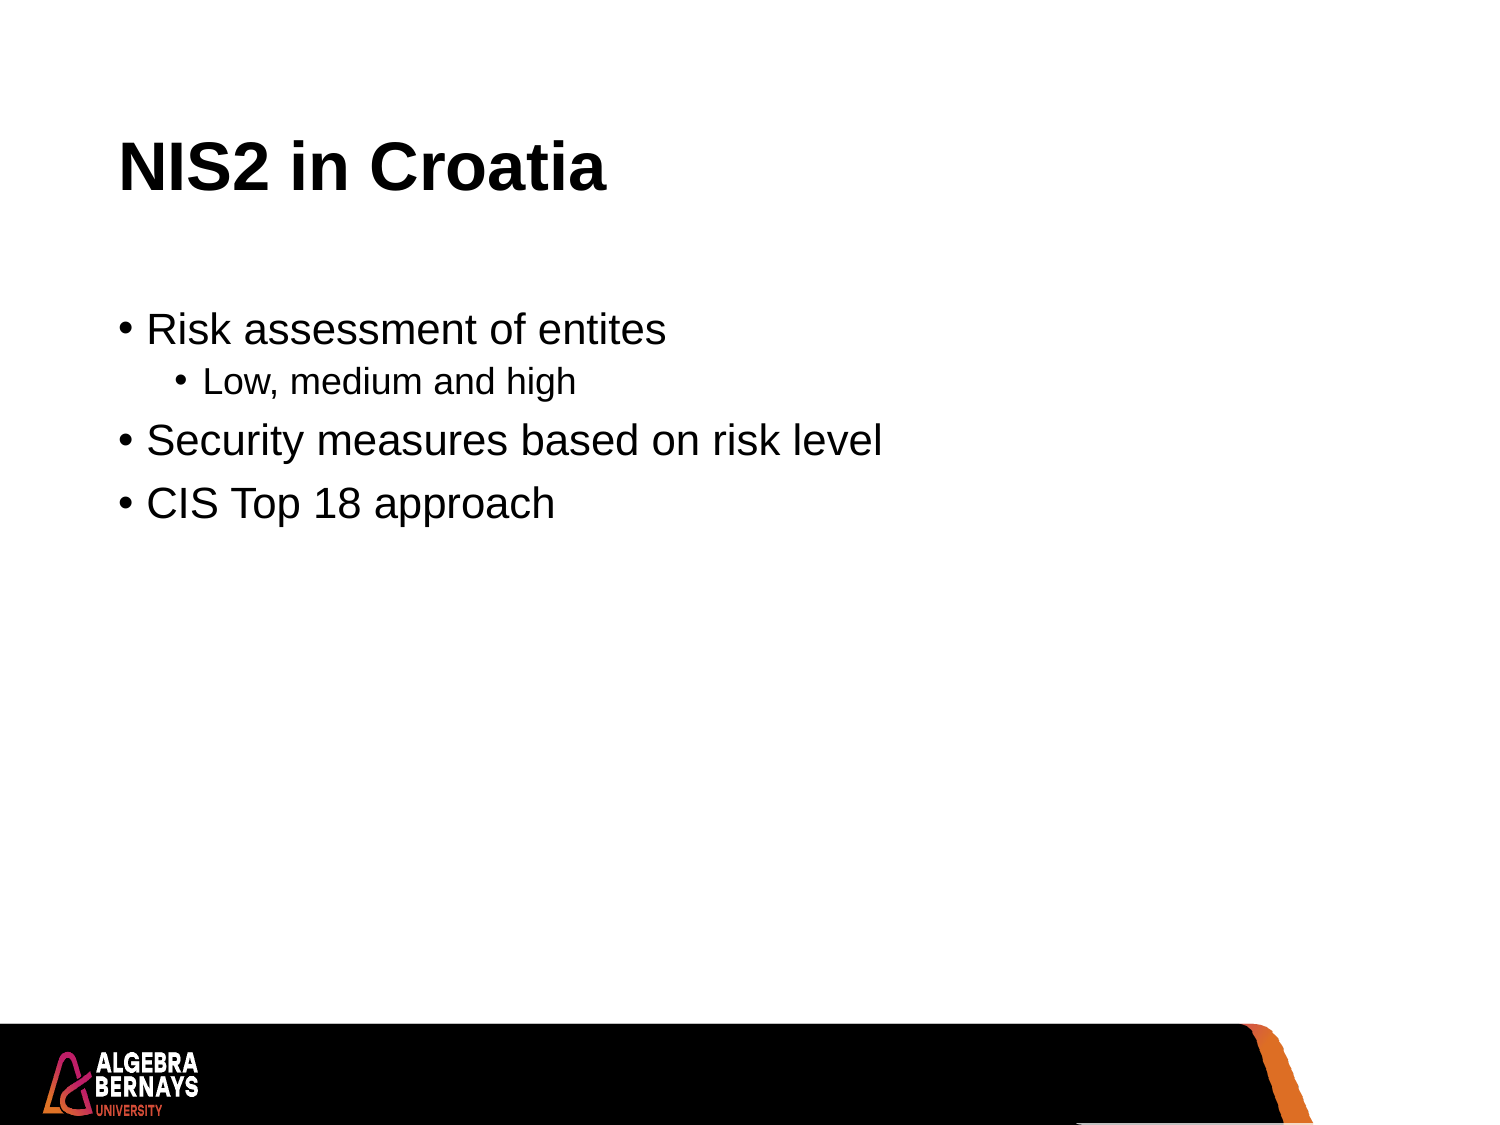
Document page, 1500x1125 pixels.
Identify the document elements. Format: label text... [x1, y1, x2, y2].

title NIS2 in Croatia [103, 59, 1397, 278]
list Risk assessment of entites Low, medium and high Security measures based on risk level CIS Top 18 approach [103, 299, 1397, 1014]
picture [0, 1023, 1468, 1125]
